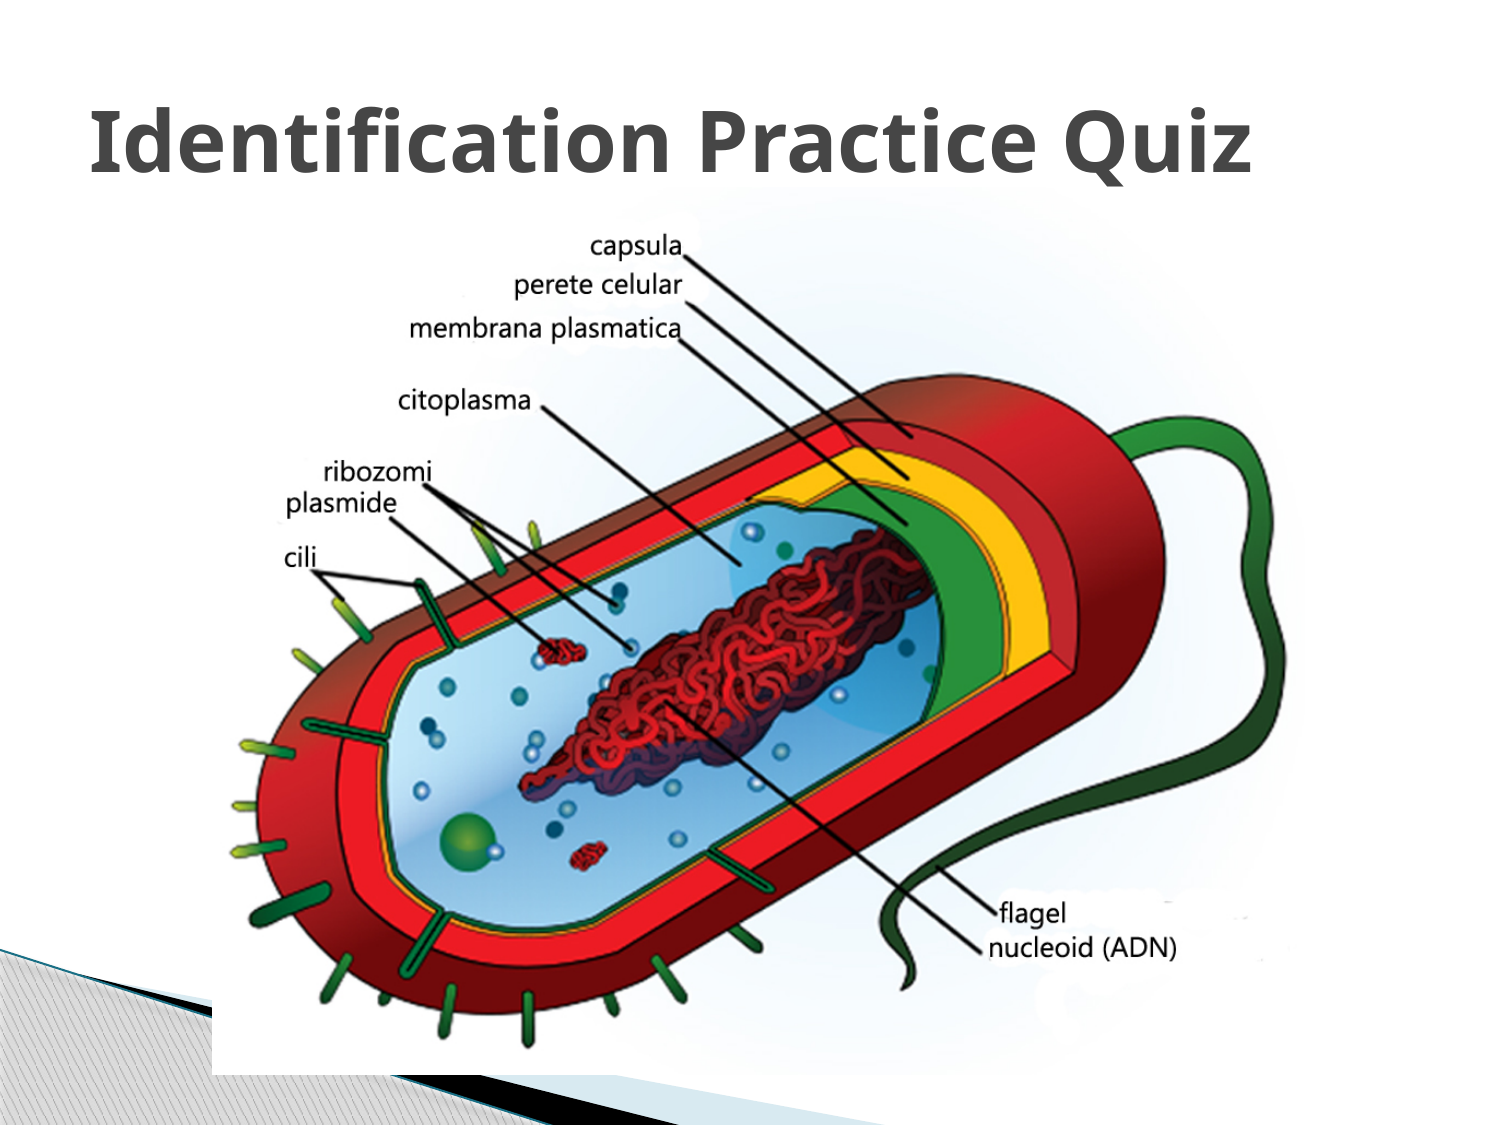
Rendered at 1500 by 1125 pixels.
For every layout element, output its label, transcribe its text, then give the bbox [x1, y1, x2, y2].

picture [212, 187, 1305, 1076]
title Identification Practice Quiz [75, 45, 1425, 233]
